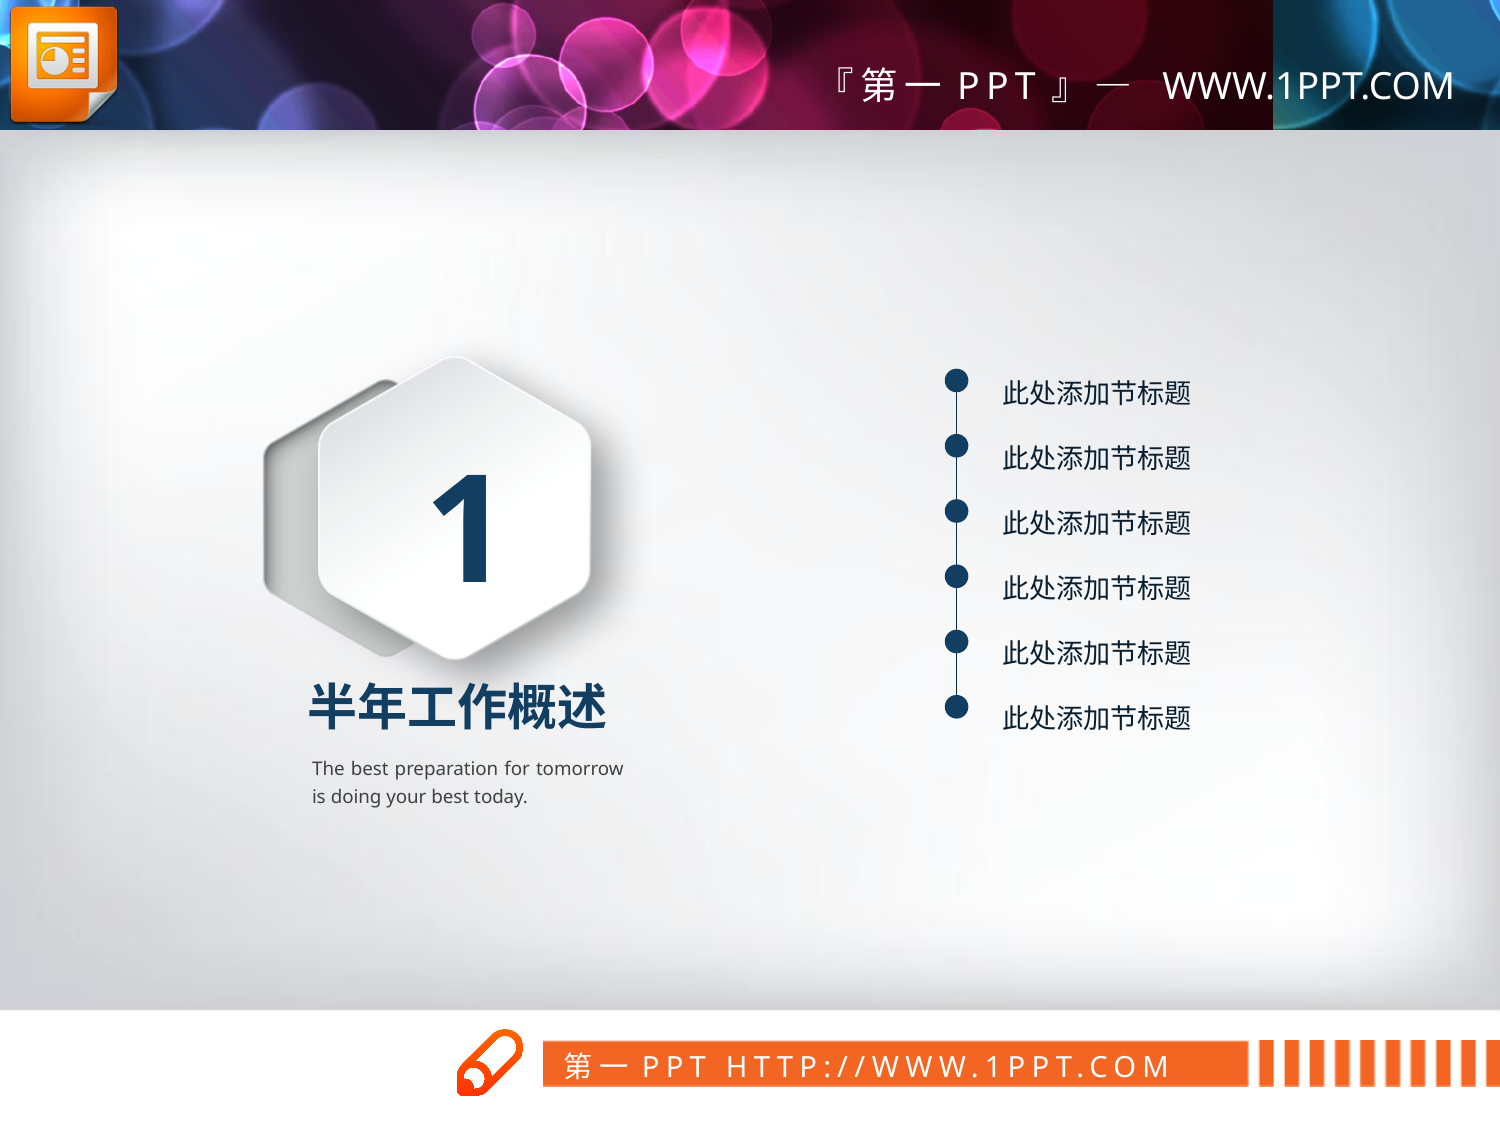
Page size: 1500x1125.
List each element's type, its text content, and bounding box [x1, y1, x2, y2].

picture [0, 0, 1500, 1012]
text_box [944, 694, 969, 719]
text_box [944, 564, 969, 589]
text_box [944, 498, 969, 524]
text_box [944, 629, 969, 654]
text_box The best preparation for tomorrow is doing your best today. [300, 747, 635, 811]
picture [543, 1040, 1500, 1087]
text_box 此处添加节标题 此处添加节标题 此处添加节标题 此处添加节标题 此处添加节标题 此处添加节标题 [991, 338, 1270, 740]
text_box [944, 368, 969, 393]
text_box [944, 433, 969, 458]
text_box 半年工作概述 [265, 663, 650, 747]
